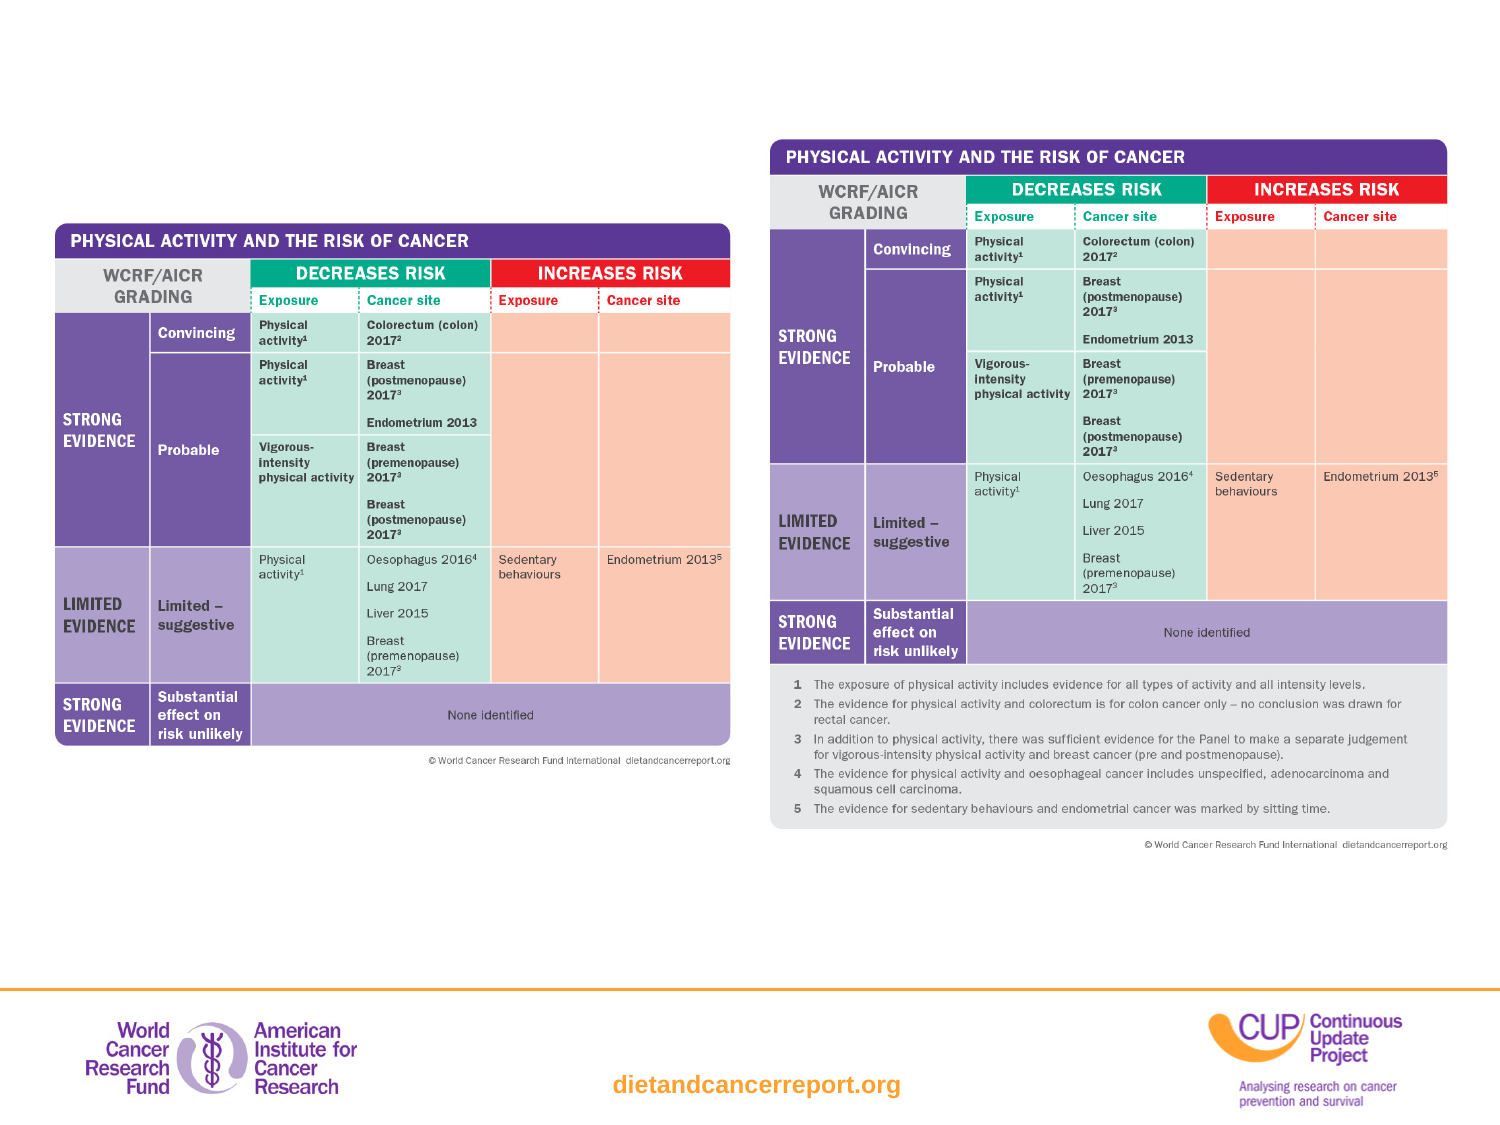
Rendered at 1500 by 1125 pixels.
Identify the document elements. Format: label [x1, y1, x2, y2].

picture [35, 119, 1467, 868]
picture [1207, 1013, 1403, 1109]
picture [86, 1022, 357, 1094]
